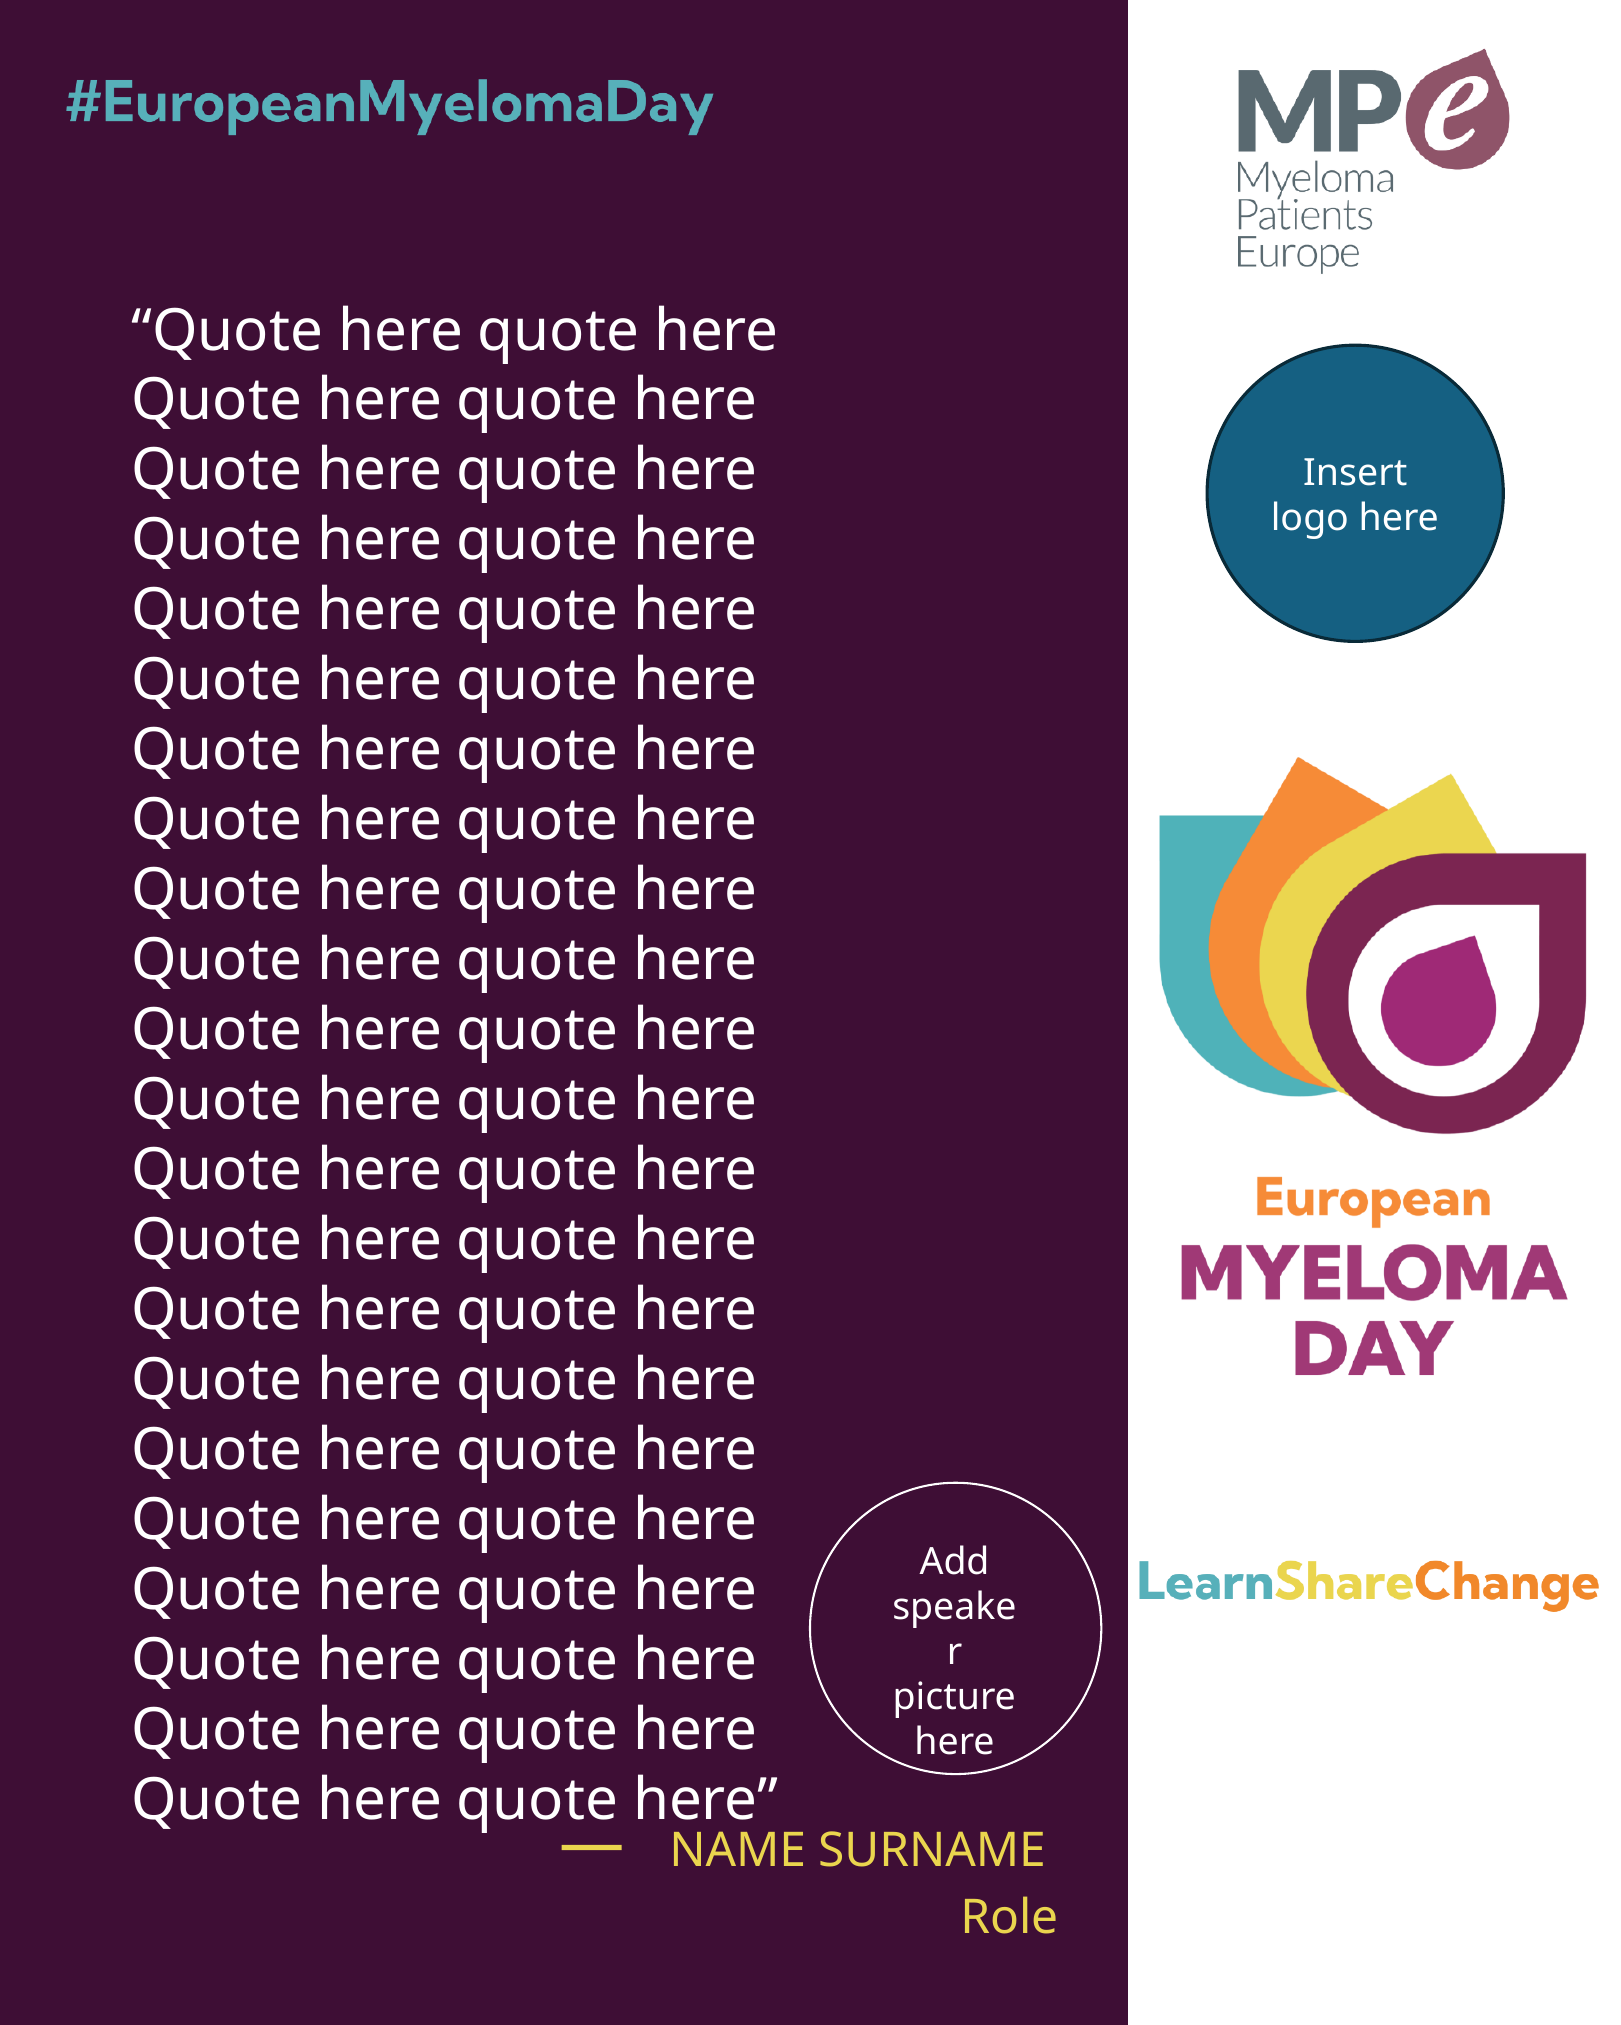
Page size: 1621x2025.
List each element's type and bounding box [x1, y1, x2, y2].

picture [0, 0, 1621, 2025]
text_box [809, 1482, 1102, 1775]
text_box [561, 1825, 623, 1869]
